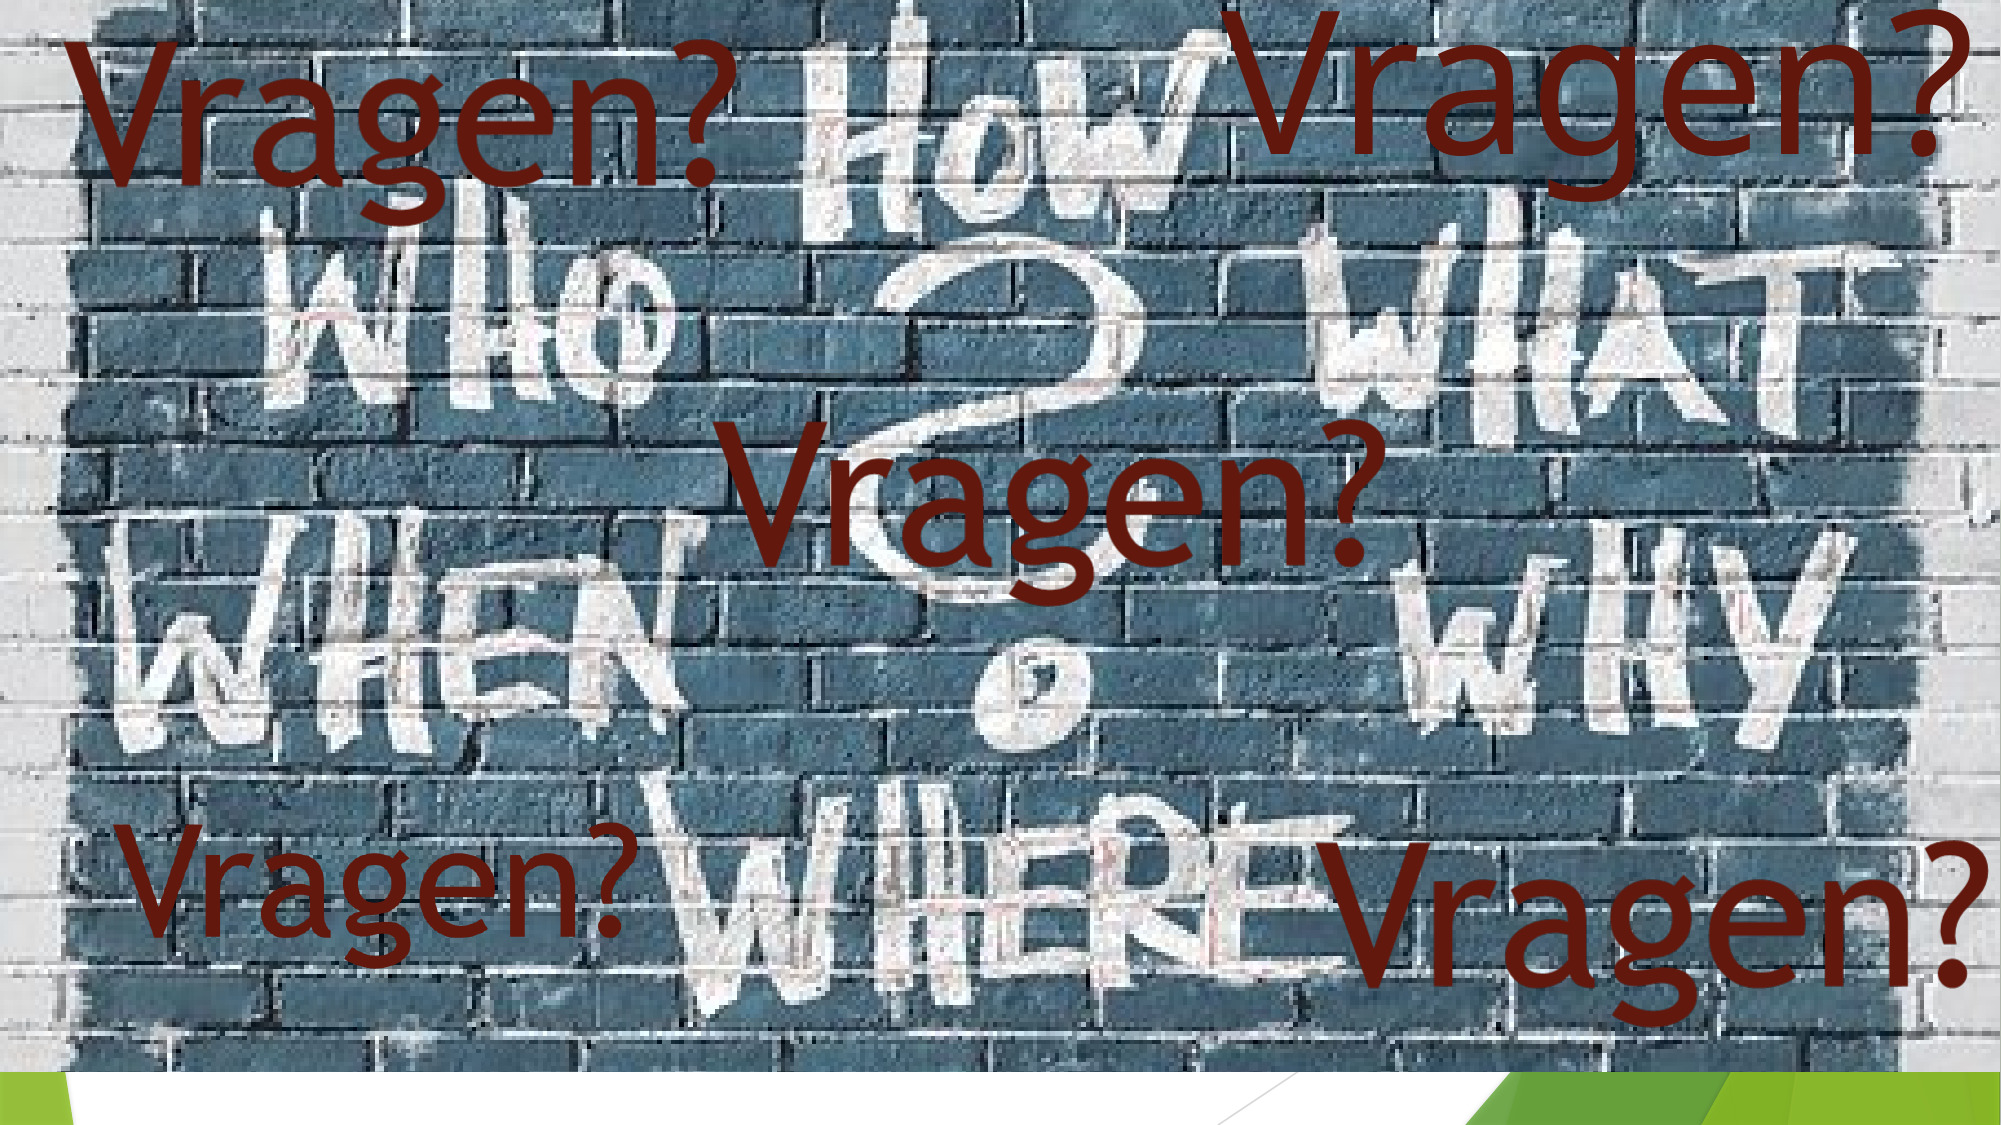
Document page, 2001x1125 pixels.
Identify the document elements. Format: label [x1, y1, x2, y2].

list [0, 736, 754, 1067]
picture [0, 0, 2000, 1125]
